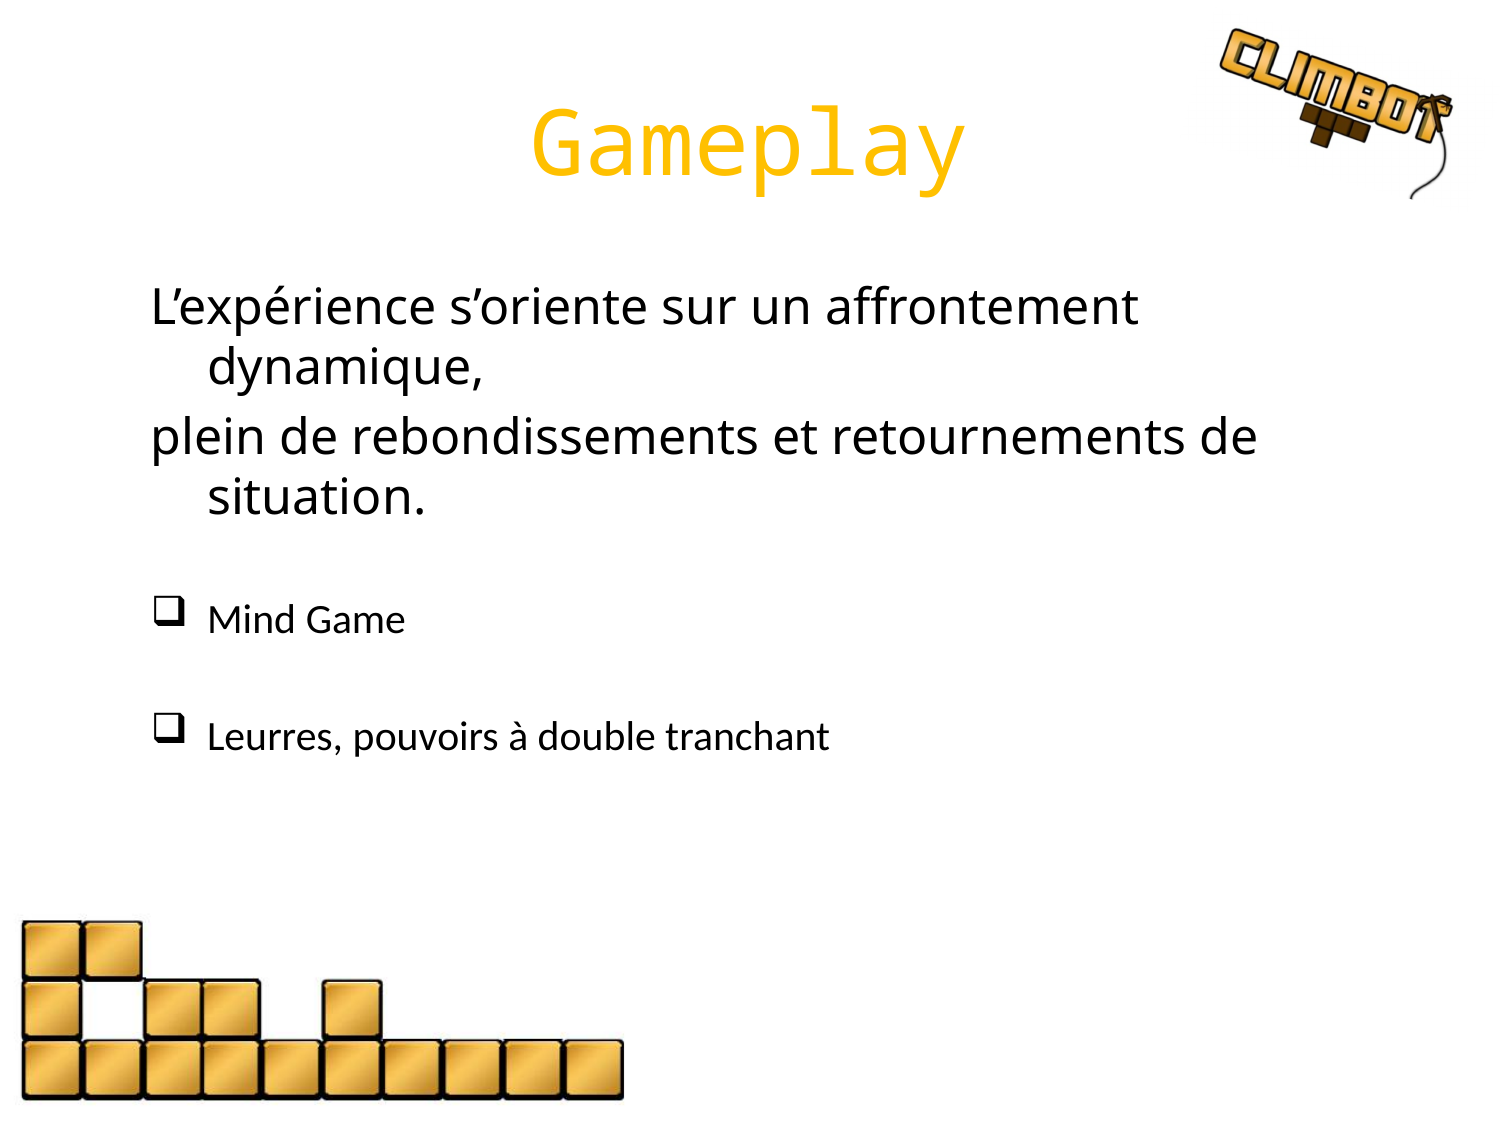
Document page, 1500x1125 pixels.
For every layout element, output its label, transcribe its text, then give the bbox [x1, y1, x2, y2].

list L’expérience s’oriente sur un affrontement dynamique, plein de rebondissements et retournements de situation. Mind Game Leurres, pouvoirs à double tranchant [135, 267, 1370, 855]
picture [5, 703, 904, 1113]
picture [1192, 8, 1500, 213]
title Gameplay [75, 45, 1425, 233]
